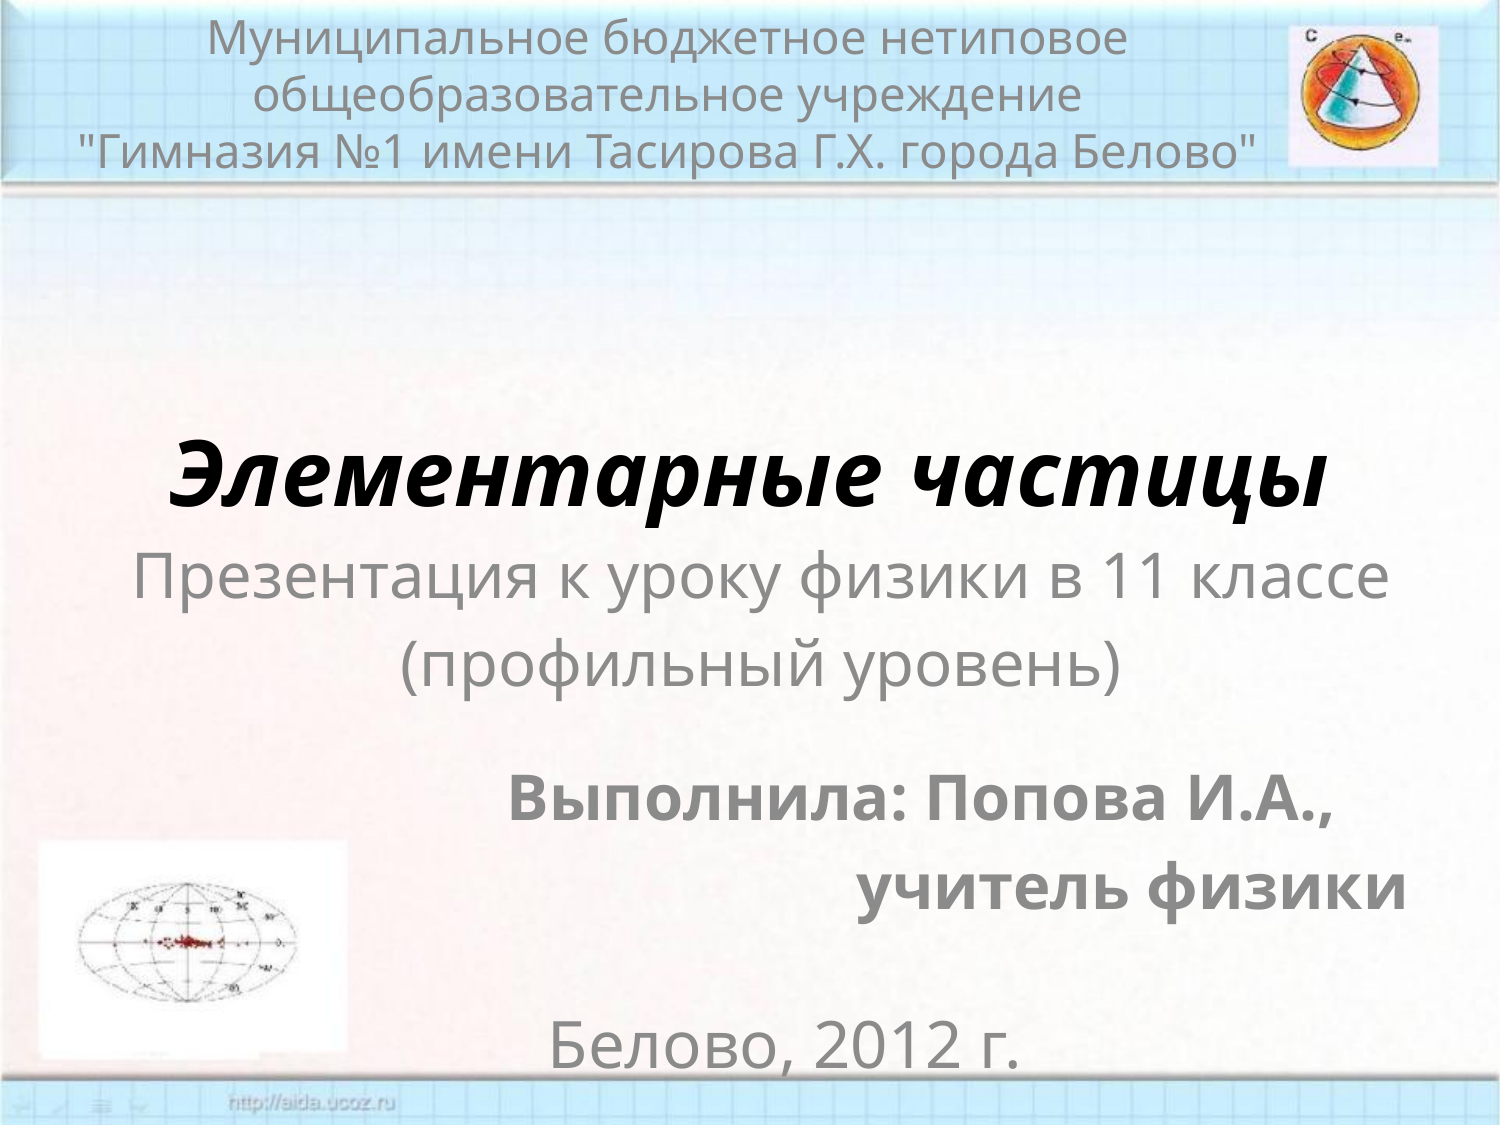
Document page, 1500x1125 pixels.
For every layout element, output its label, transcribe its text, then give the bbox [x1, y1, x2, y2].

text_box Белово, 2012 г. [117, 996, 1453, 1090]
text_box Презентация к уроку физики в 11 классе (профильный уровень) [93, 527, 1430, 727]
picture [0, 0, 1500, 1125]
title Элементарные частицы [112, 349, 1388, 527]
text_box Выполнила: Попова И.А., учитель физики [351, 750, 1465, 950]
subtitle Муниципальное бюджетное нетиповое общеобразовательное учреждение "Гимназия №1 имени Тасирова Г.Х. города Белово" [0, 0, 1336, 188]
